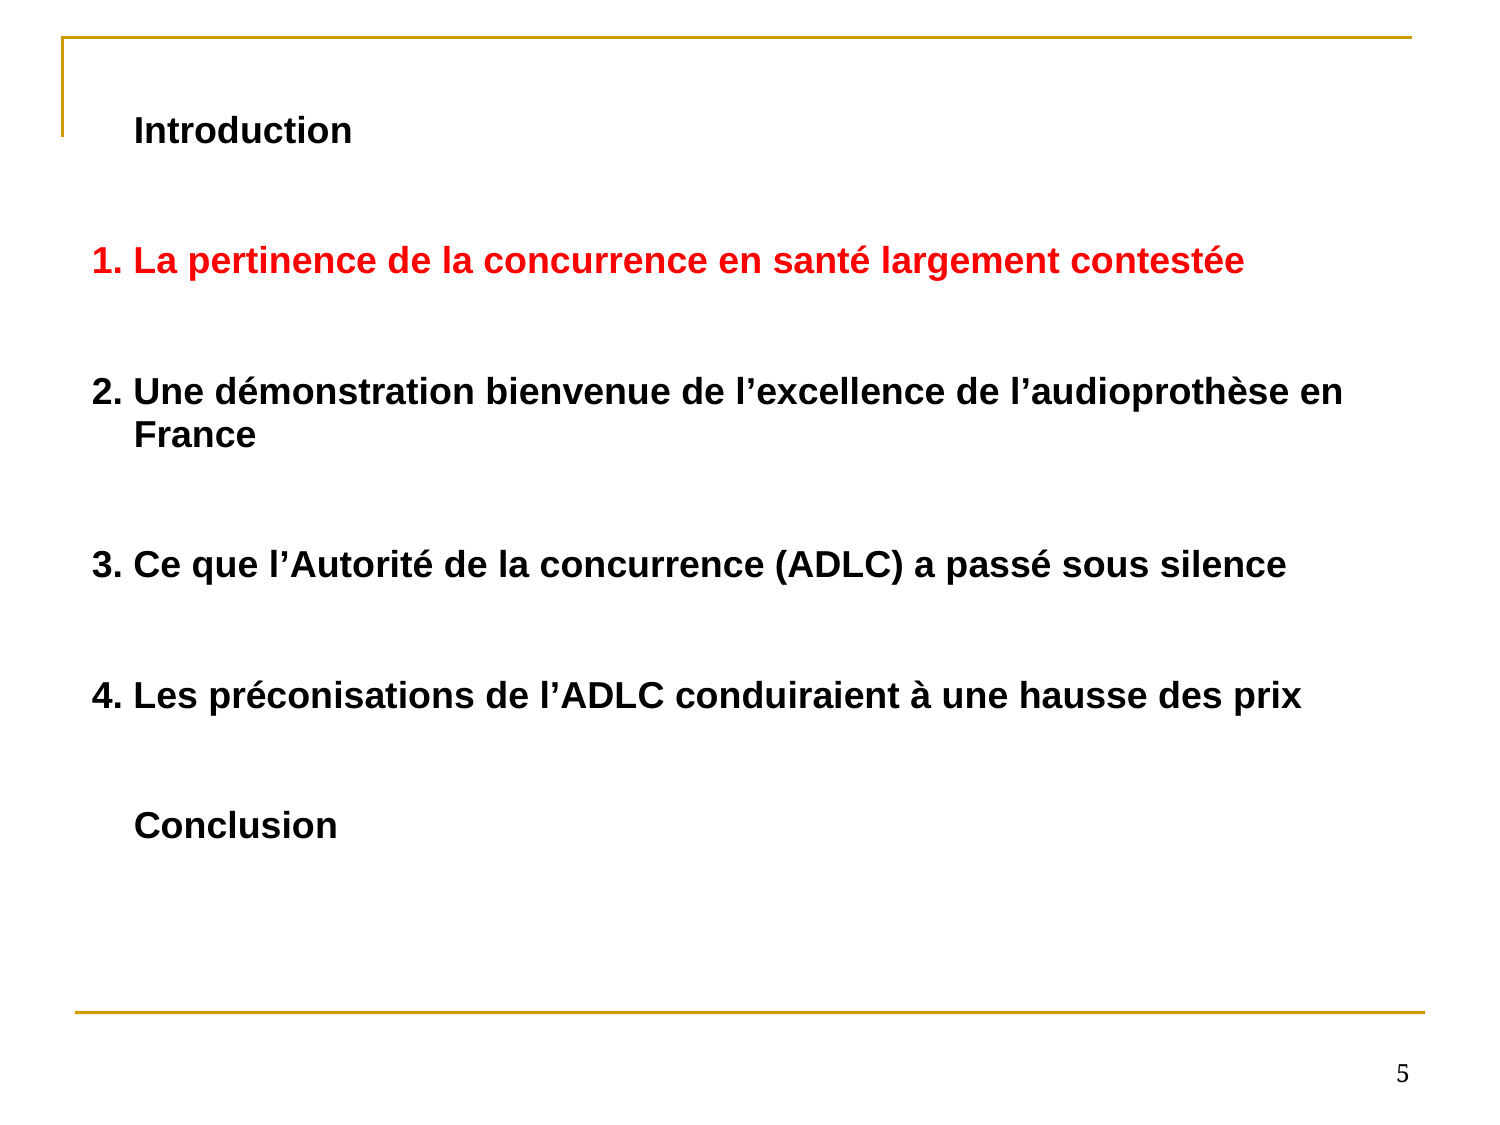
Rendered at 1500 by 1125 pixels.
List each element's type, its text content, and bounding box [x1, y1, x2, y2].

text_box 5 [1074, 1024, 1425, 1100]
text_box [88, 66, 1294, 183]
list Introduction 1. La pertinence de la concurrence en santé largement contestée 2. Une démonstration bienvenue de l’excellence de l’audioprothèse en France 3. Ce que l’Autorité de la concurrence (ADLC) a passé sous silence 4. Les préconisations de l’ADLC conduiraient à une hausse des prix Conclusion [76, 54, 1428, 1012]
